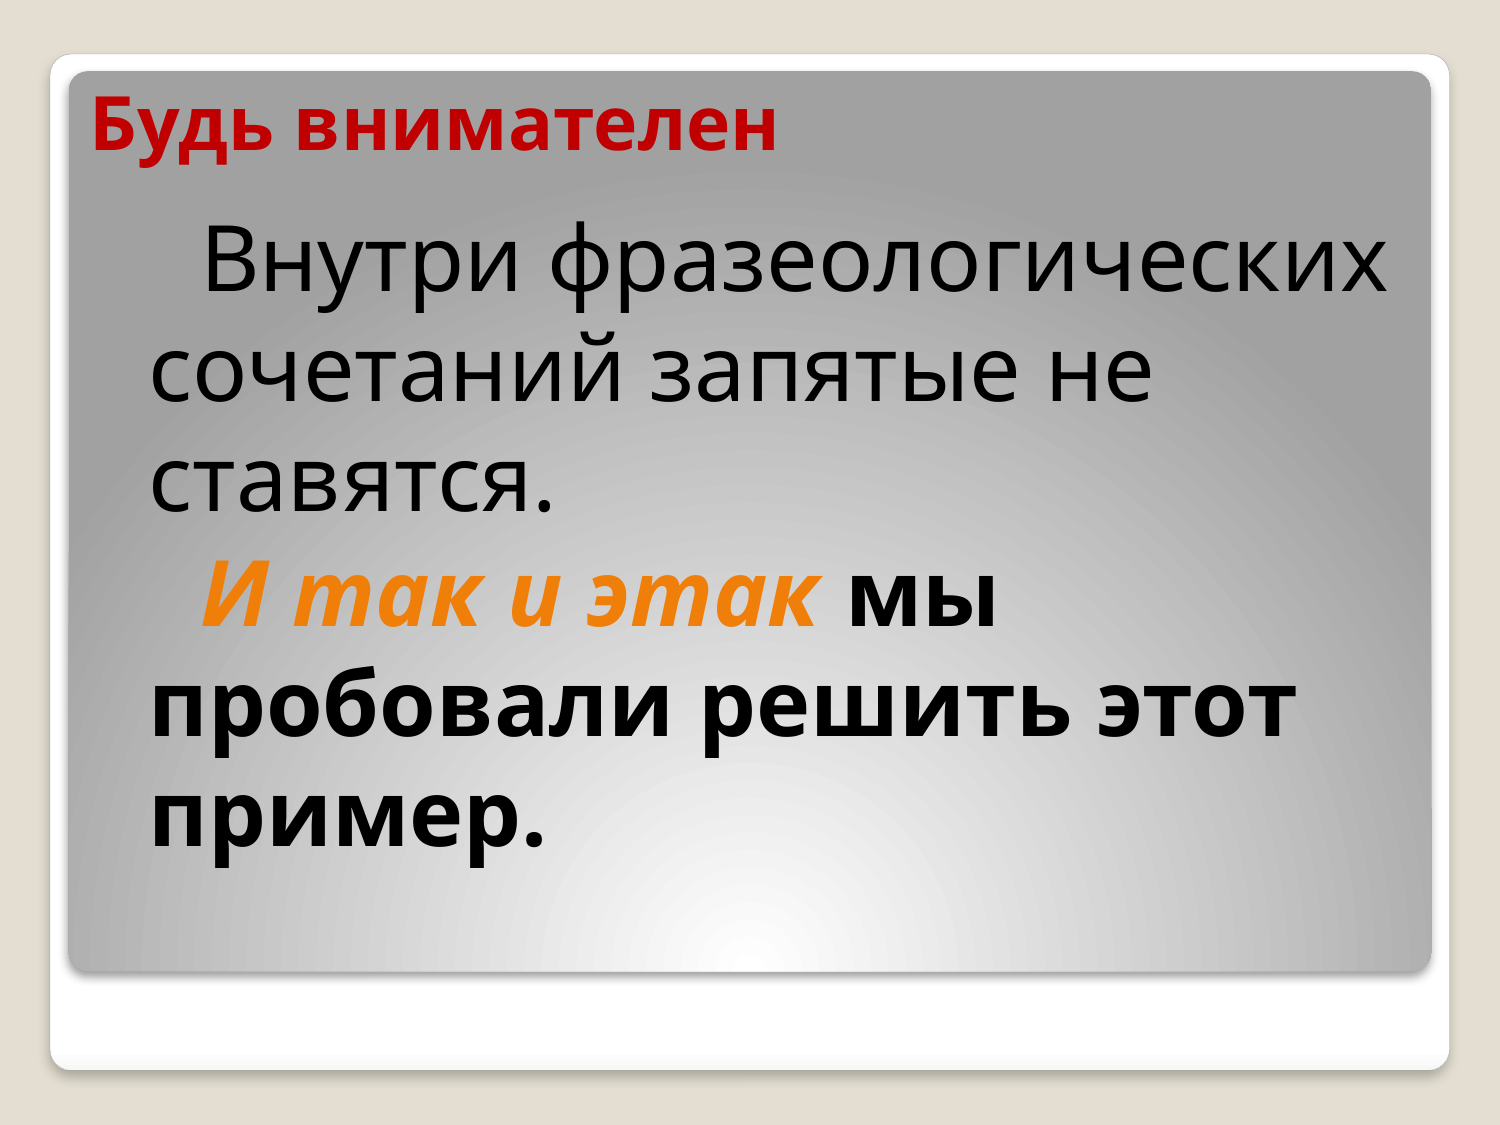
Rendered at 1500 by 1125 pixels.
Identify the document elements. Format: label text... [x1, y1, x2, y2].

list Внутри фразеологических сочетаний запятые не ставятся. И так и этак мы пробовали решить этот пример. [75, 184, 1425, 1047]
title Будь внимателен [75, 45, 1425, 173]
